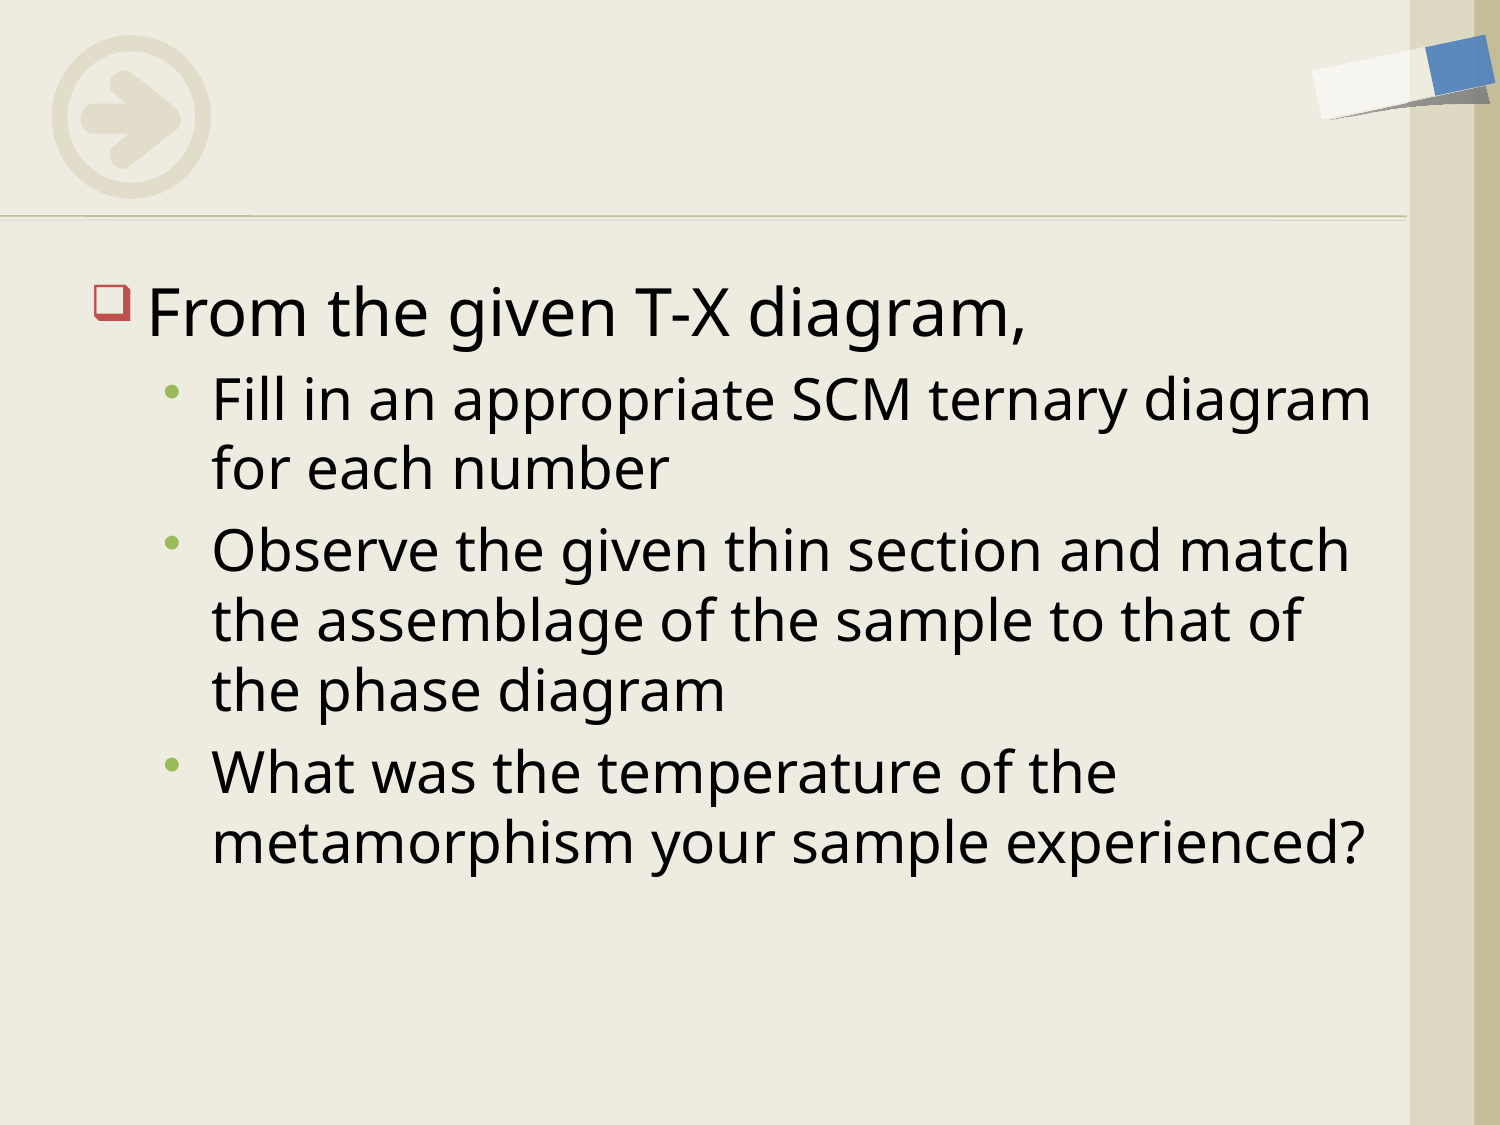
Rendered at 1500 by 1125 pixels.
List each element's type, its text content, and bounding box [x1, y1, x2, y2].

list From the given T-X diagram, Fill in an appropriate SCM ternary diagram for each number Observe the given thin section and match the assemblage of the sample to that of the phase diagram What was the temperature of the metamorphism your sample experienced? [75, 262, 1406, 1005]
